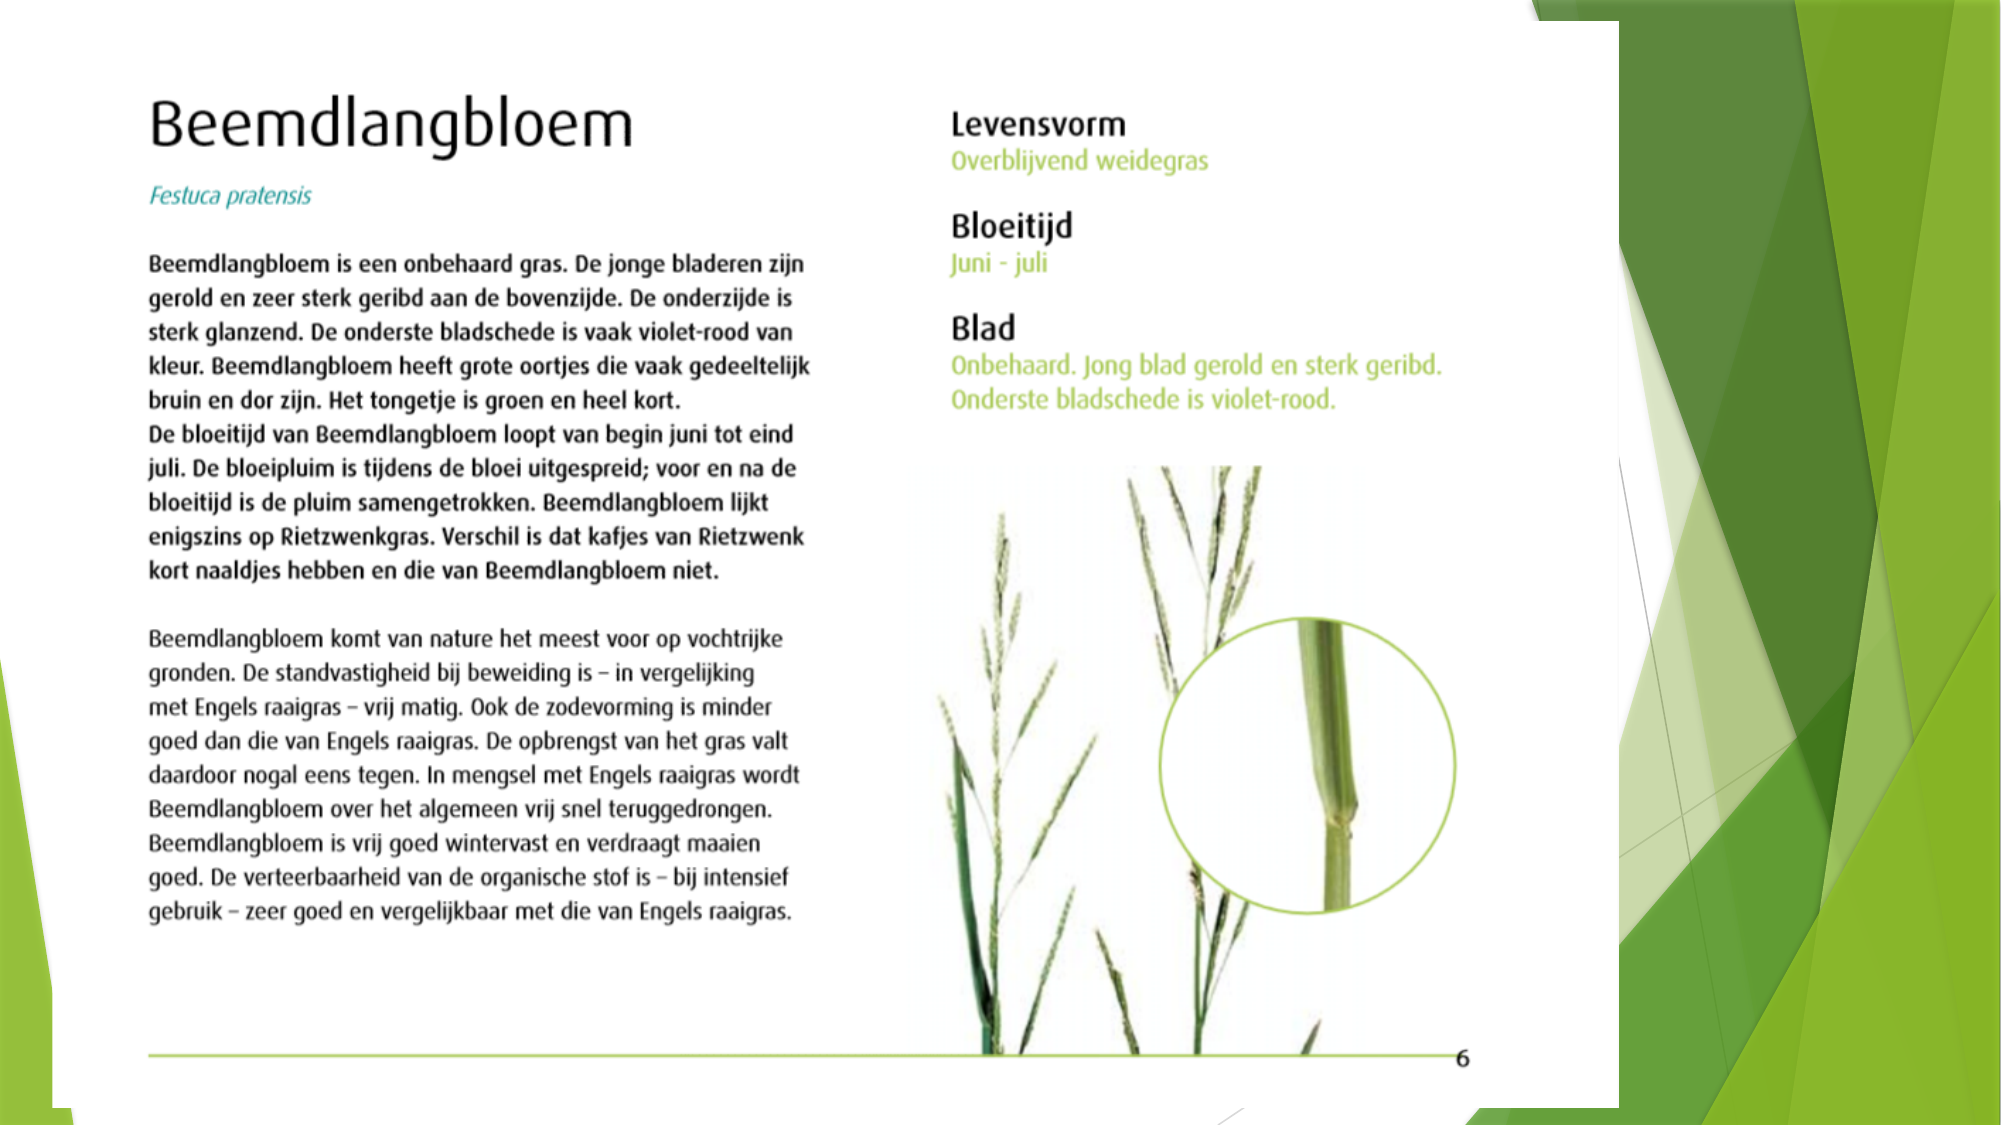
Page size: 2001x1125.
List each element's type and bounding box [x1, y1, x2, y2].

list [51, 20, 1620, 1109]
